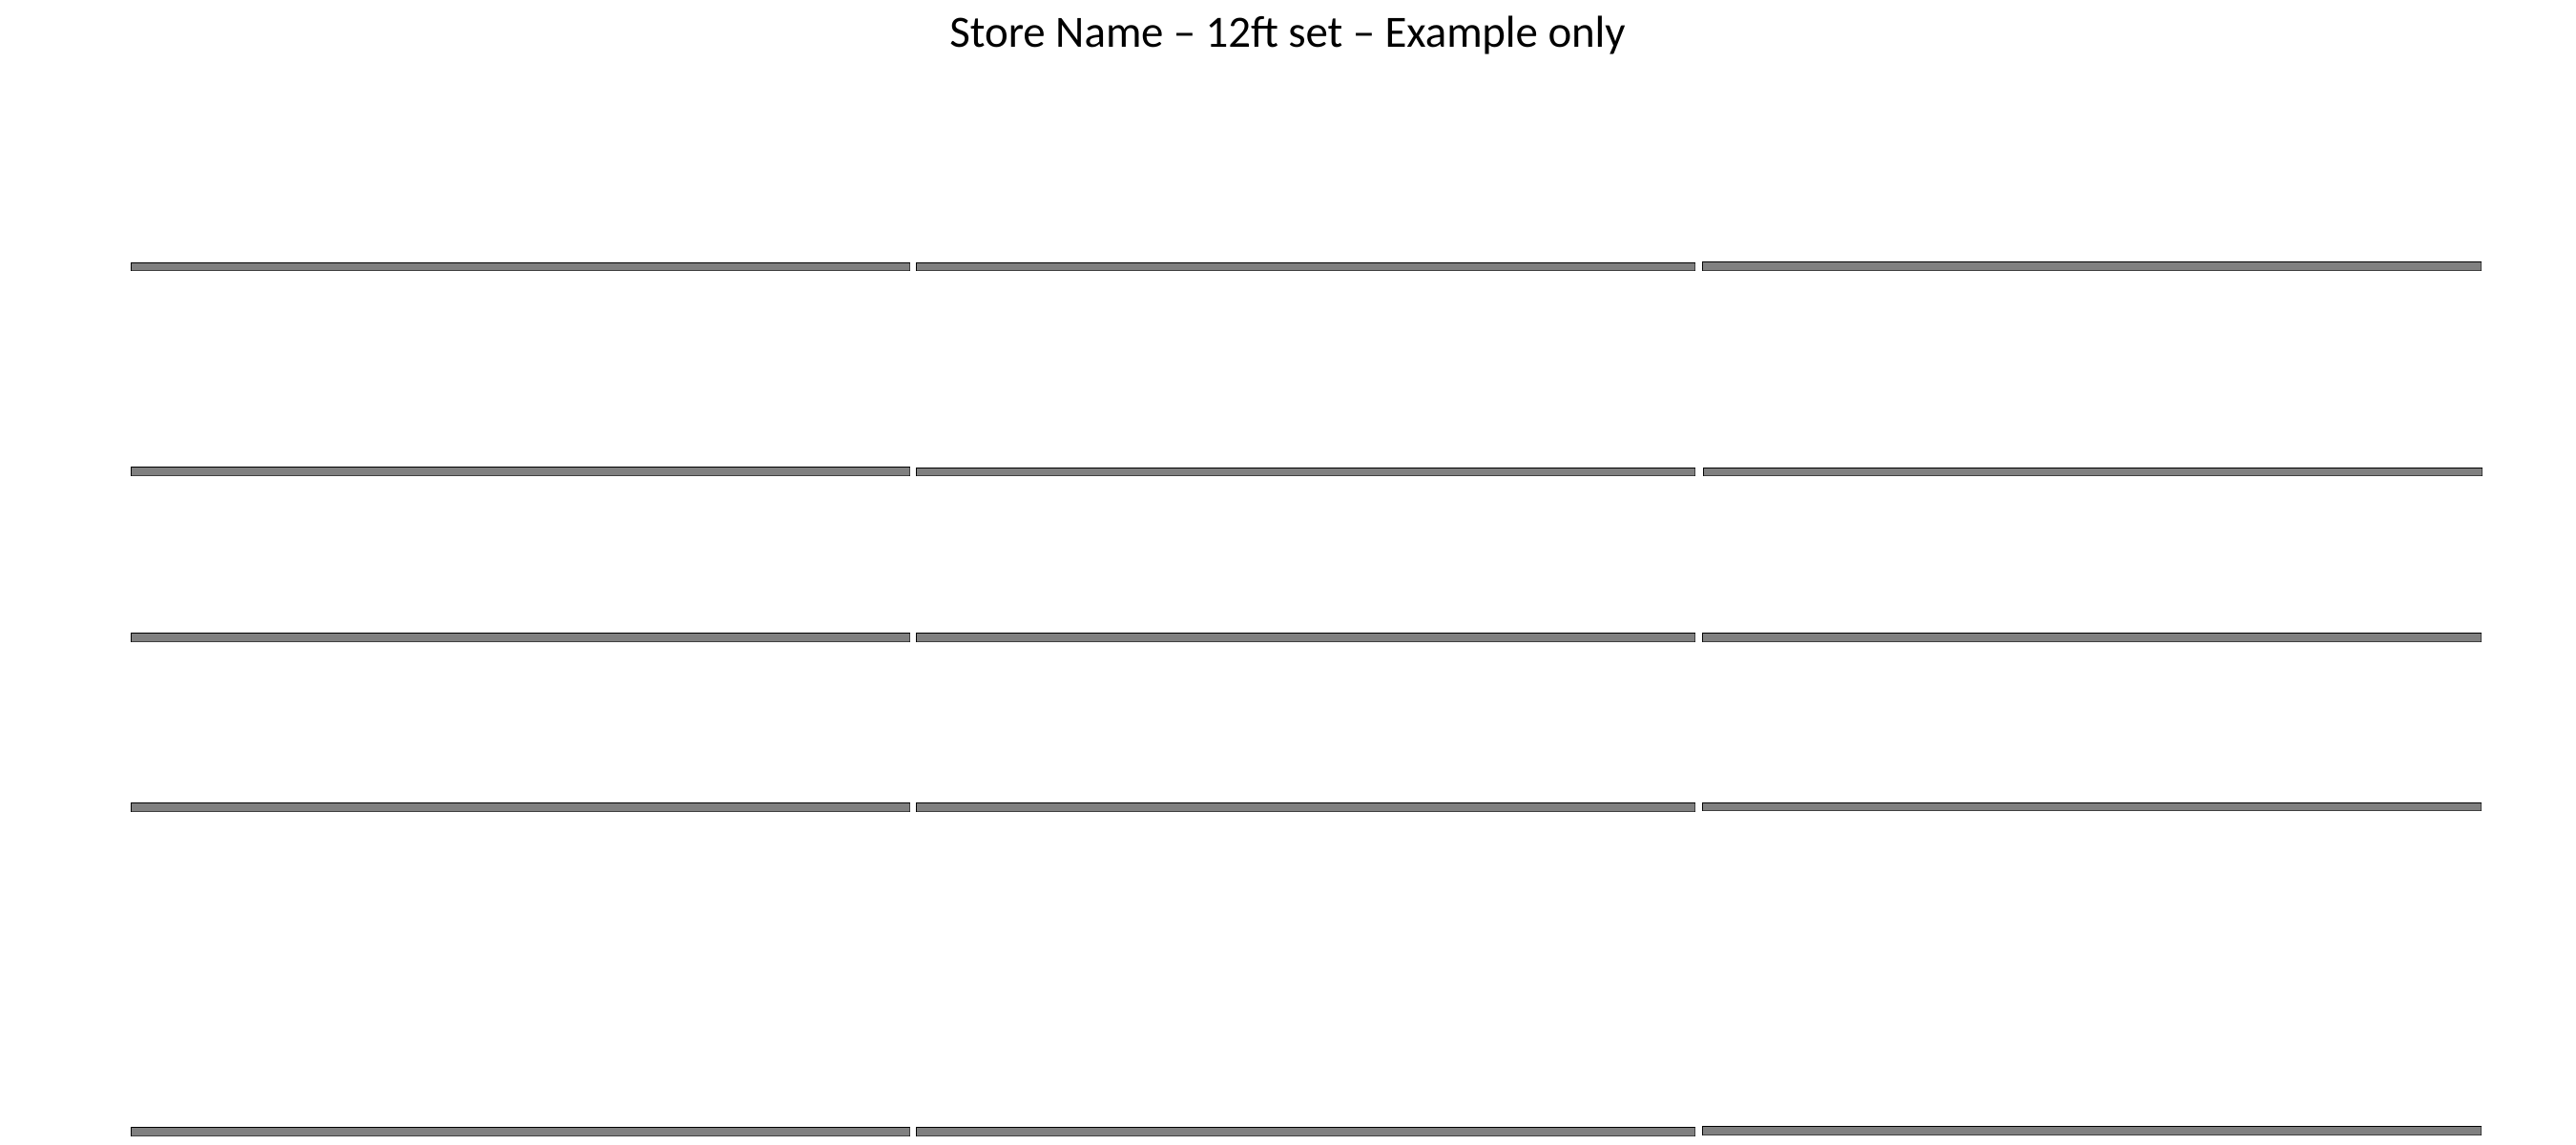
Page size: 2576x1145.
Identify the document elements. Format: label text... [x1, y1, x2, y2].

picture [131, 802, 910, 812]
picture [916, 633, 1695, 642]
picture [1702, 1126, 2482, 1135]
picture [131, 1127, 910, 1136]
picture [1703, 468, 2483, 476]
picture [916, 468, 1695, 476]
picture [916, 262, 1695, 271]
picture [131, 467, 910, 476]
picture [916, 1127, 1695, 1136]
picture [1702, 633, 2482, 642]
picture [916, 802, 1695, 812]
picture [1702, 802, 2482, 811]
picture [131, 633, 910, 642]
picture [1702, 261, 2482, 271]
text_box Store Name – 12ft set – Example only [935, 0, 1641, 63]
picture [131, 262, 910, 271]
